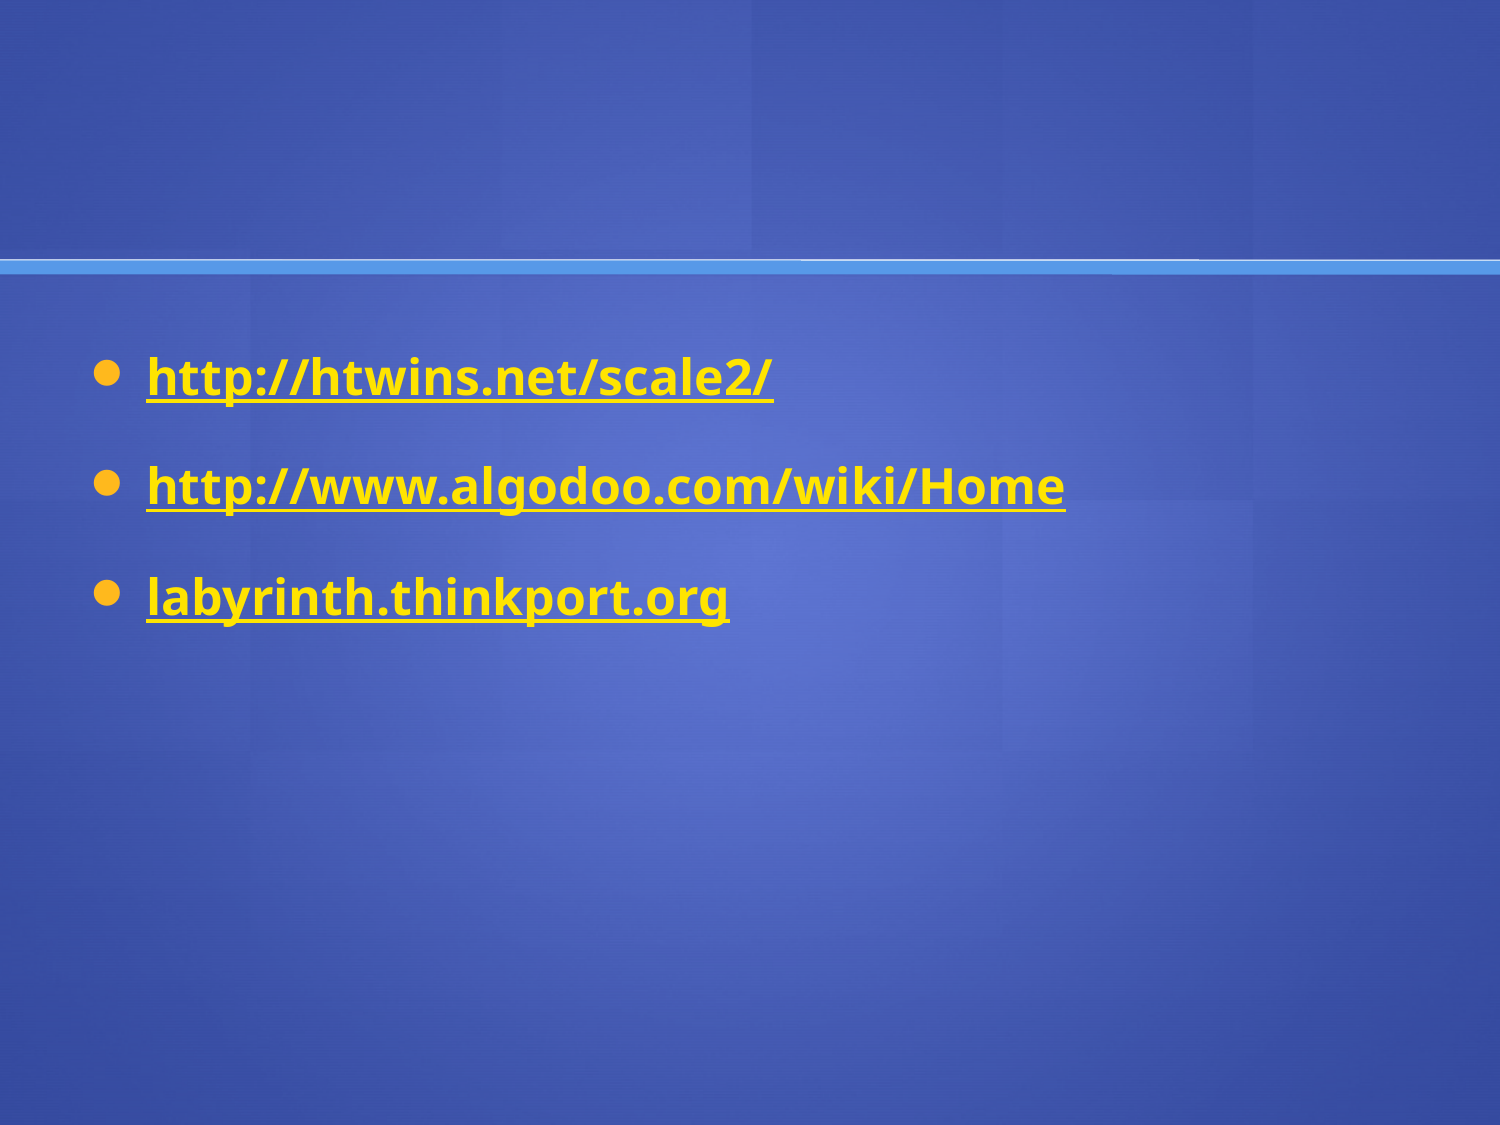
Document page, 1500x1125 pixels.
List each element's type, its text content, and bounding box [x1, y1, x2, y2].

list http://htwins.net/scale2/ http://www.algodoo.com/wiki/Home labyrinth.thinkport.org [75, 337, 1425, 988]
